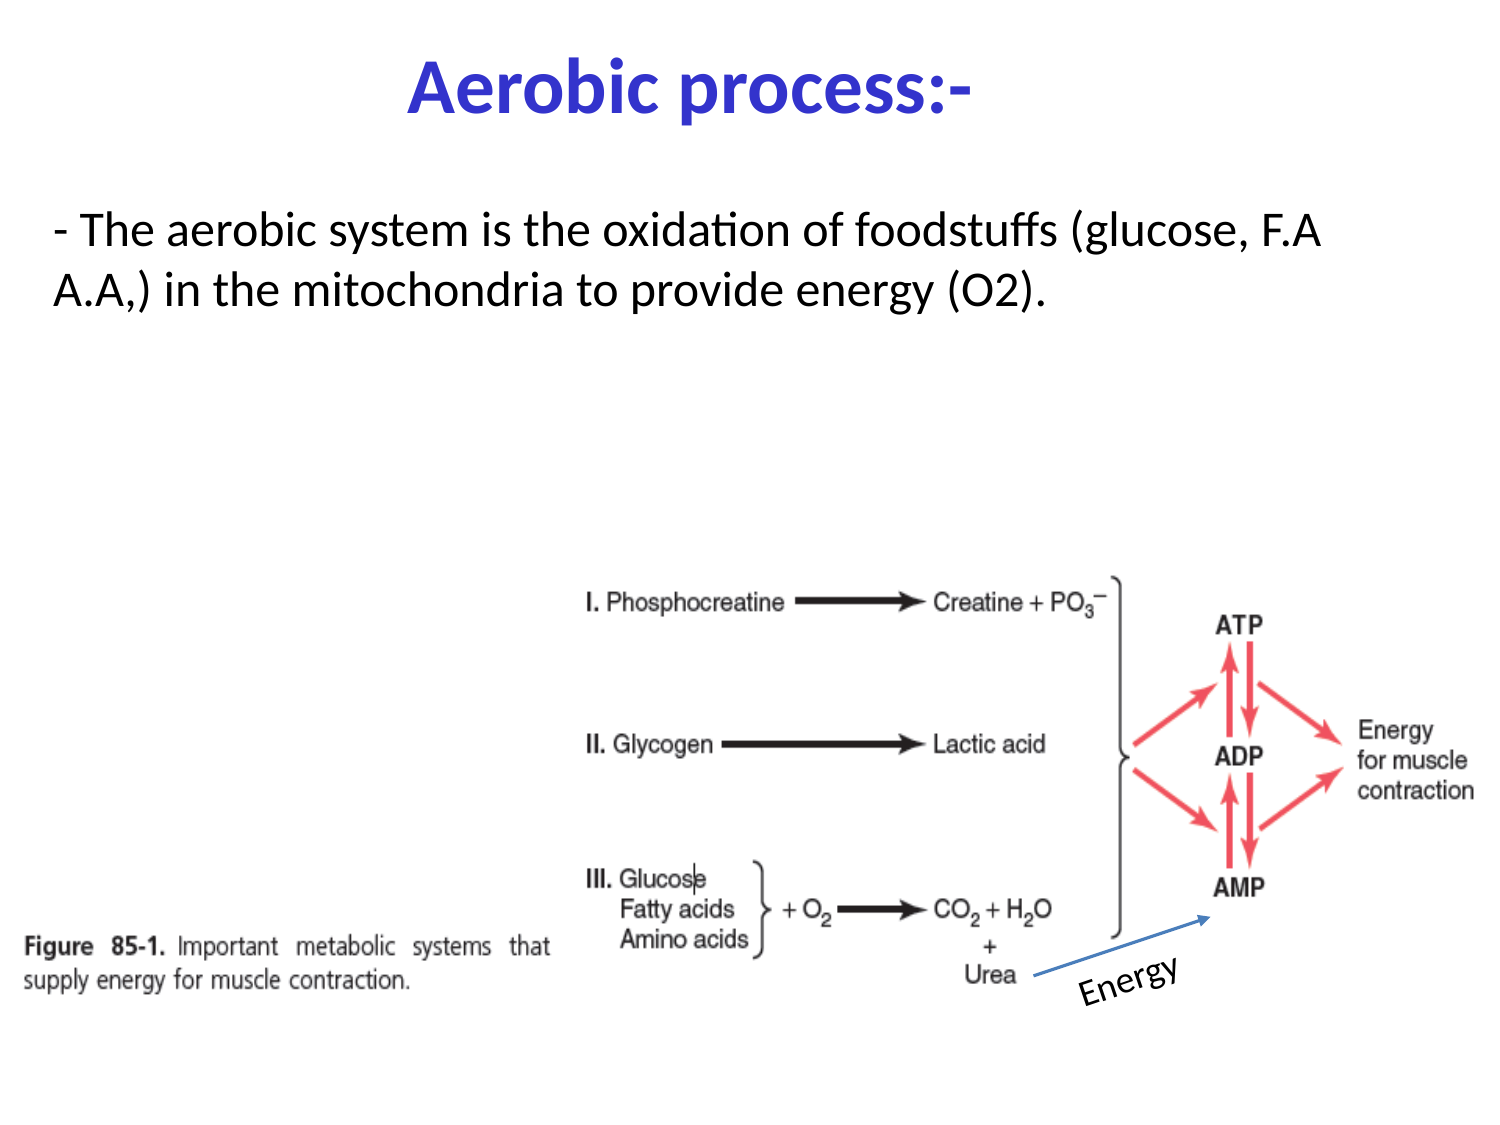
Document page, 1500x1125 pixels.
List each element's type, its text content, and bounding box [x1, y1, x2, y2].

text_box - The aerobic system is the oxidation of foodstuffs (glucose, F.A A.A,) in the mitochondria to provide energy (O2). [53, 196, 1388, 317]
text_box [1033, 916, 1211, 1007]
text_box Aerobic process:- [407, 42, 1367, 196]
picture [11, 526, 1500, 1024]
